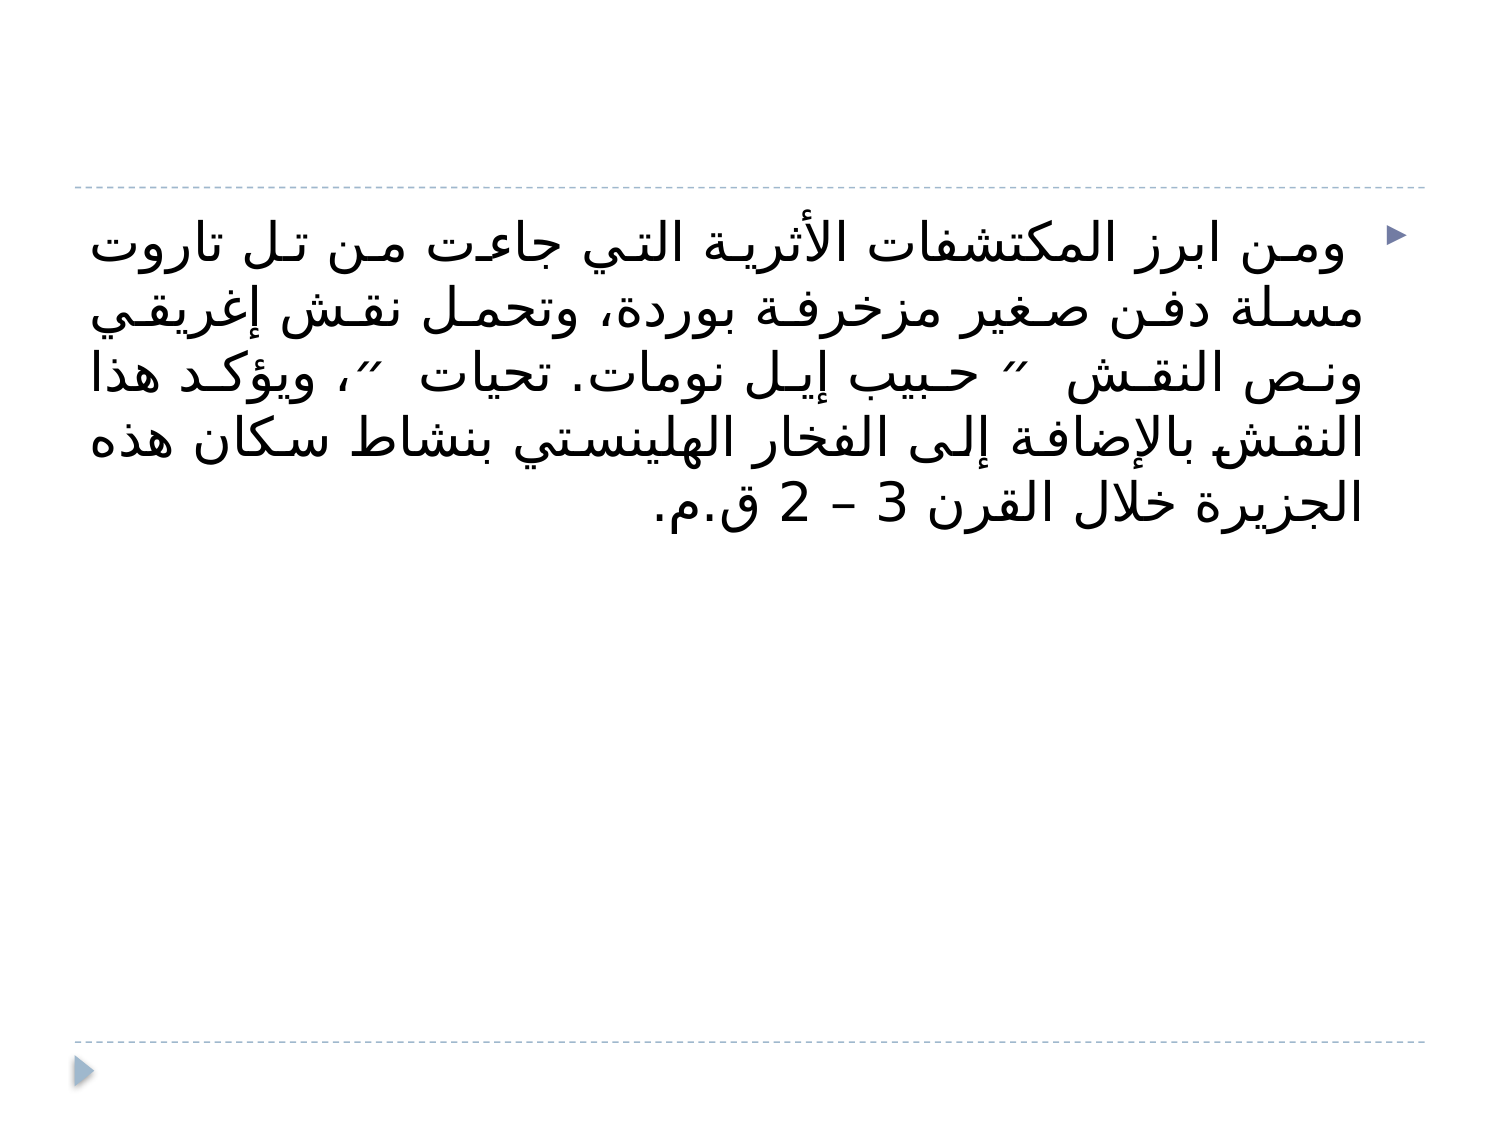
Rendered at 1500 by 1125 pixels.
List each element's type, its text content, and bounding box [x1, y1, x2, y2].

list ومن ابرز المكتشفات الأثرية التي جاءت من تل تاروت مسلة دفن صغير مزخرفة بوردة، وتحمل نقش إغريقي ونص النقش ״ حبيب إيل نومات. تحيات ״، ويؤكد هذا النقش بالإضافة إلى الفخار الهلينستي بنشاط سكان هذه الجزيرة خلال القرن 3 – 2 ق.م. [75, 200, 1425, 1010]
